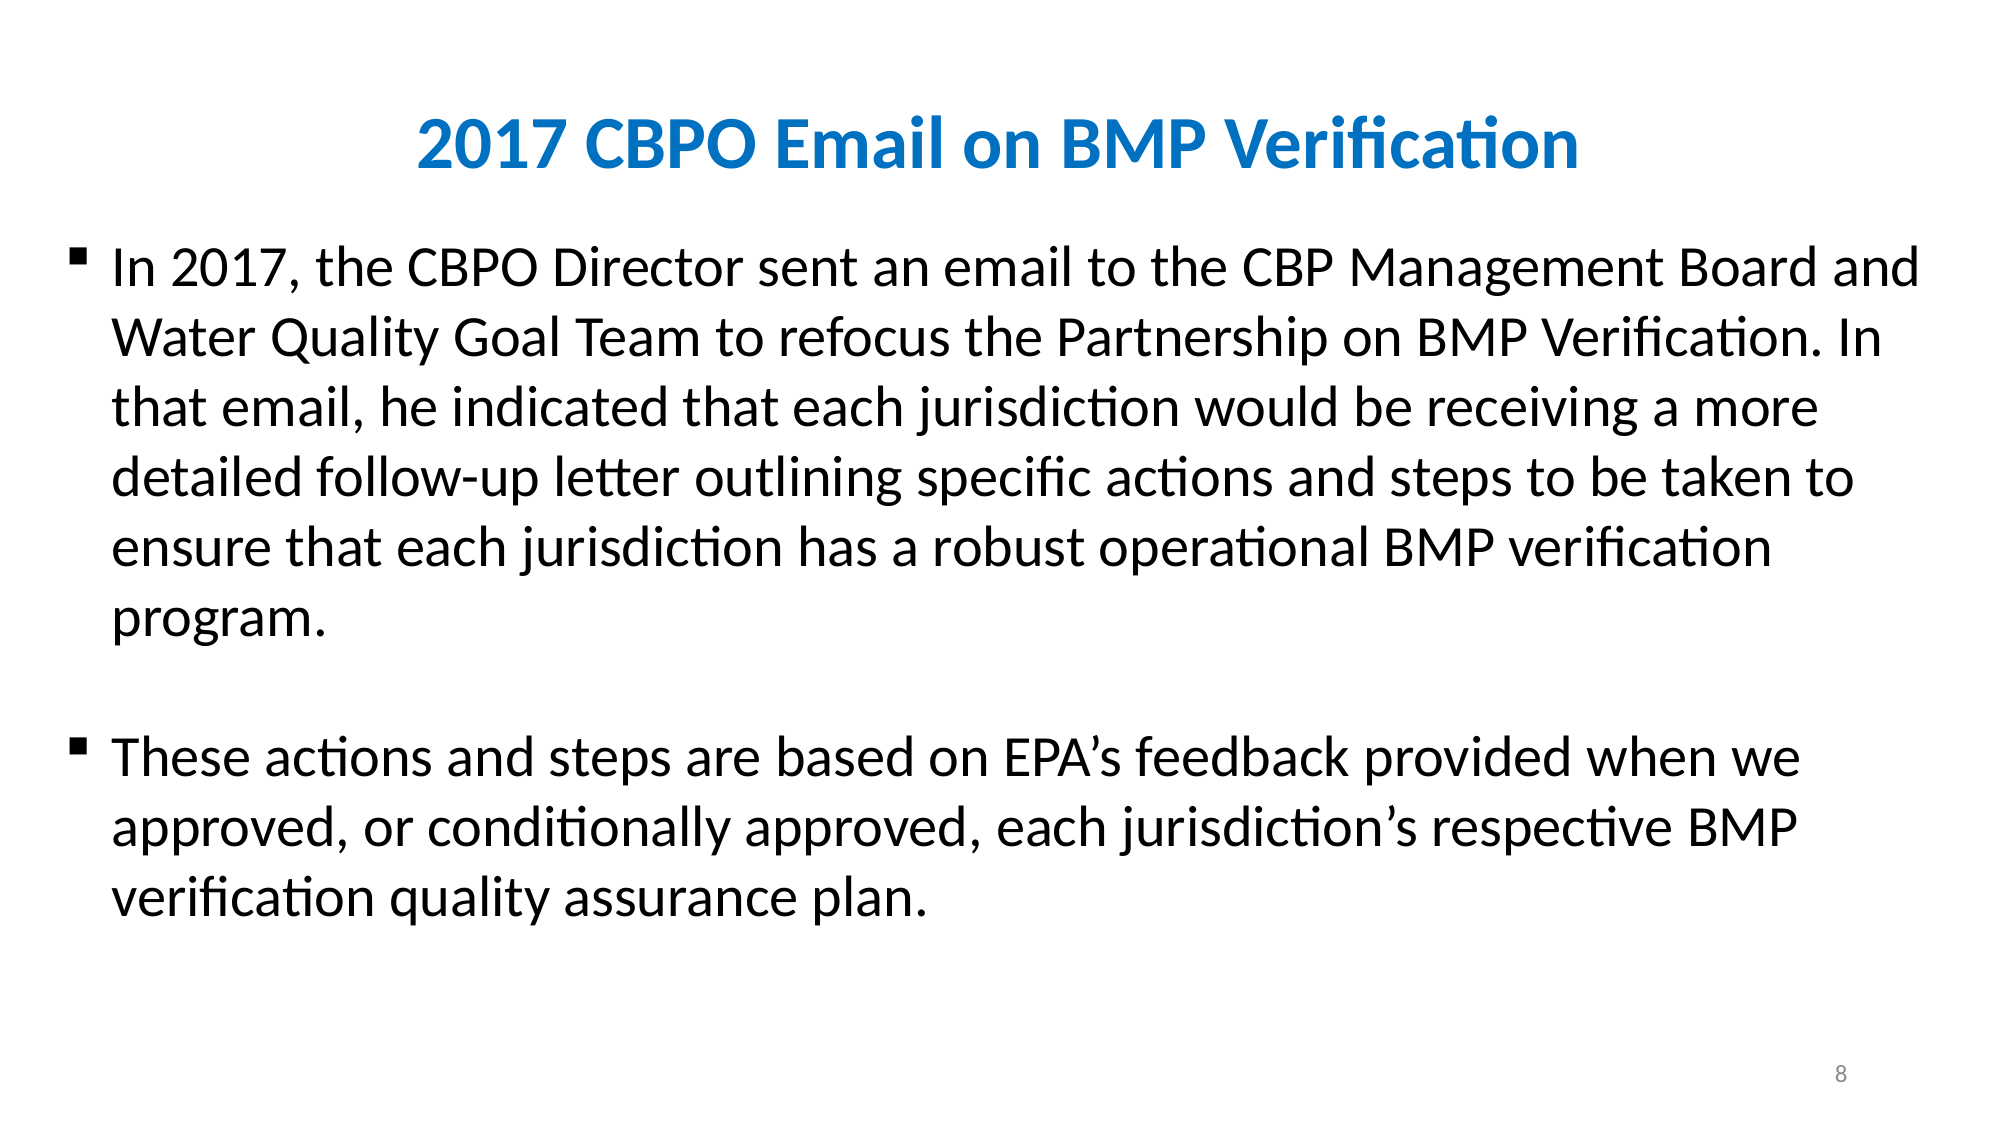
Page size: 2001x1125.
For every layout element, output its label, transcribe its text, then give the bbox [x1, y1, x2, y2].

slide_number 8 [1412, 1042, 1863, 1103]
text_box 2017 CBPO Email on BMP Verification In 2017, the CBPO Director sent an email to the CBP Management Board and Water Quality Goal Team to refocus the Partnership on BMP Verification. In that email, he indicated that each jurisdiction would be receiving a more detailed follow-up letter outlining specific actions and steps to be taken to ensure that each jurisdiction has a robust operational BMP verification program. These actions and steps are based on EPA’s feedback provided when we approved, or conditionally approved, each jurisdiction’s respective BMP verification quality assurance plan. [50, 85, 1948, 1006]
